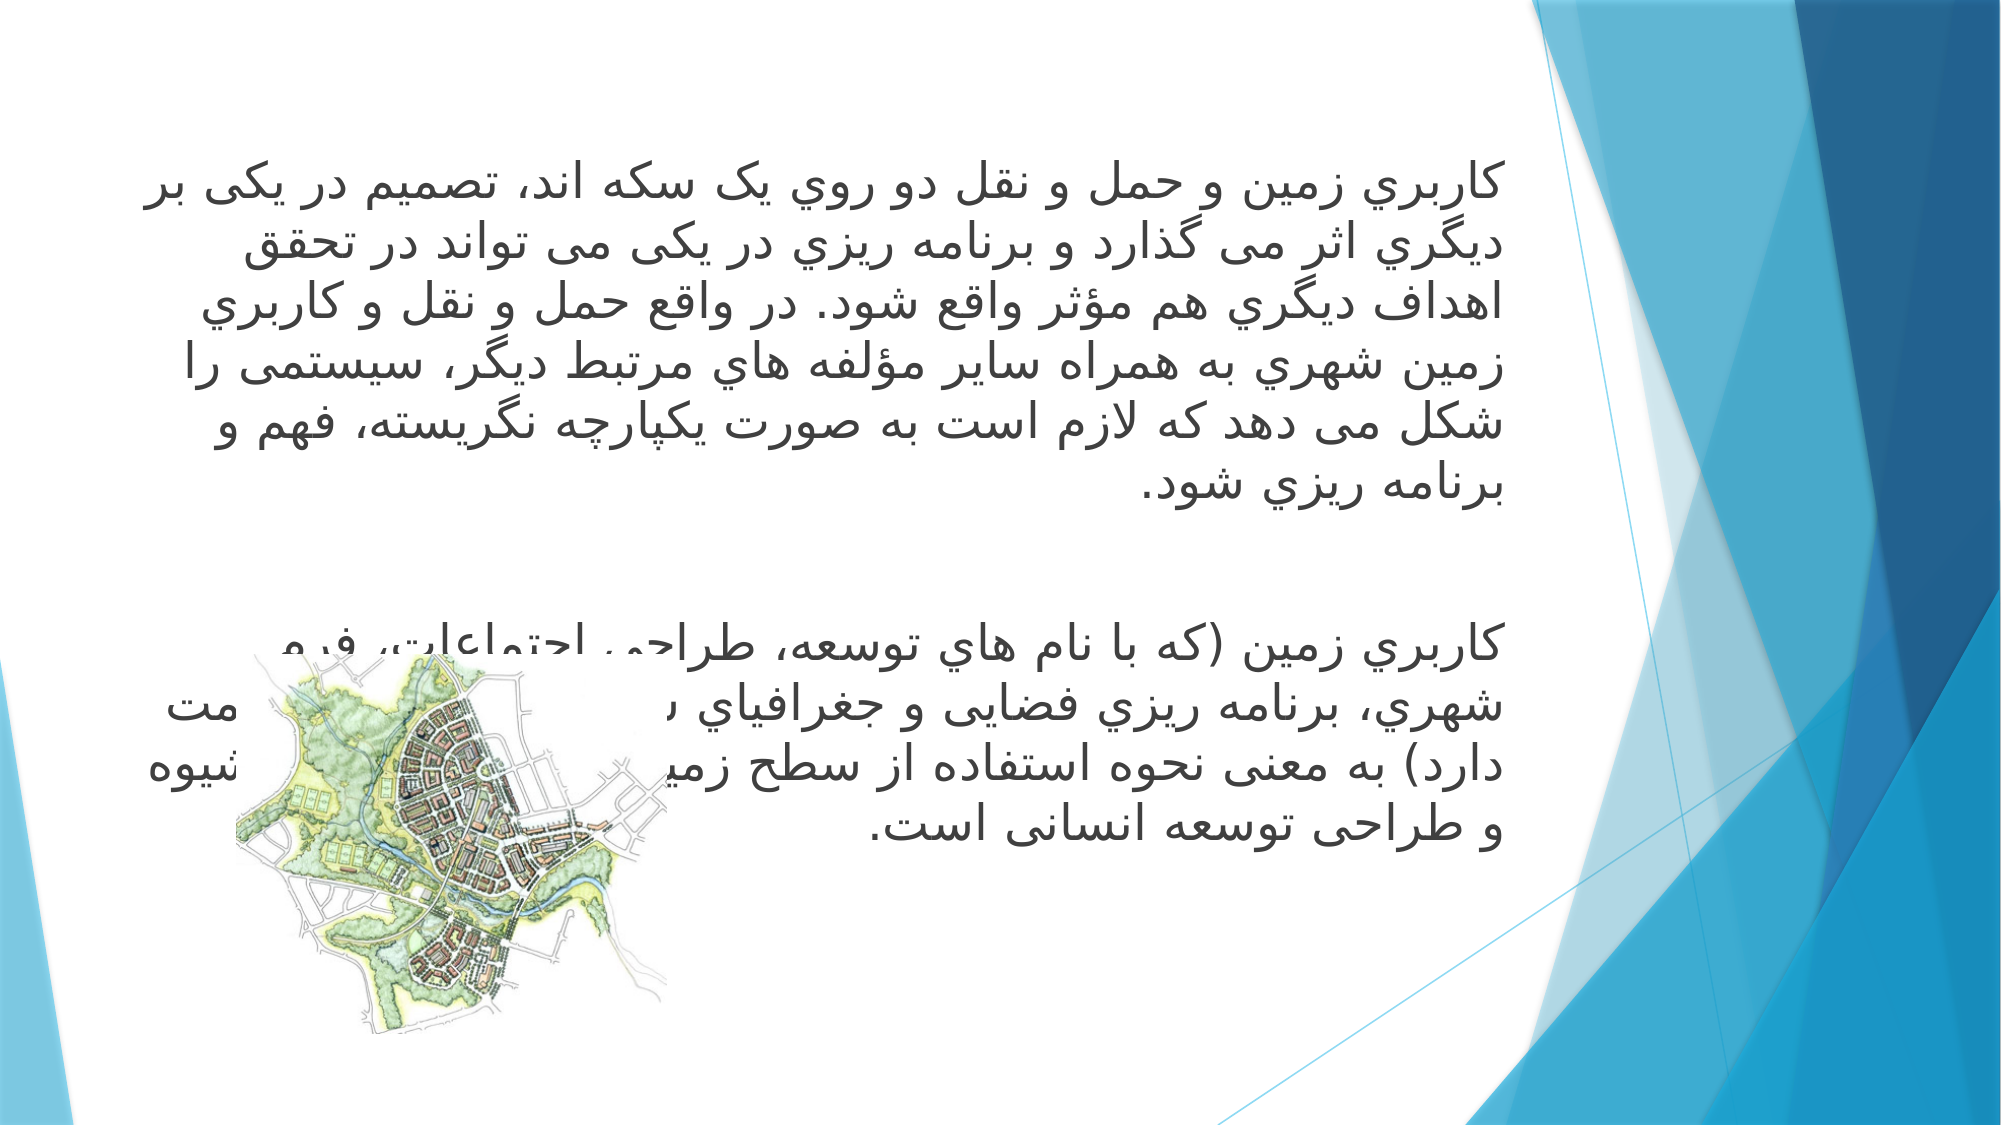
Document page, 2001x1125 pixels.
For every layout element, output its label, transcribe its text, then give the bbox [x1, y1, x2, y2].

picture [235, 654, 667, 1034]
list کاربري زمین و حمل و نقل دو روي یک سکه اند، تصمیم در یکی بر دیگري اثر می گذارد و برنامه ریزي در یکی می تواند در تحقق اهداف دیگري هم مؤثر واقع شود. در واقع حمل و نقل و کاربري زمین شهري به همراه سایر مؤلفه هاي مرتبط دیگر، سیستمی را شکل می دهد که لازم است به صورت یکپارچه نگریسته، فهم و برنامه ریزي شود. کاربري زمین (که با نام هاي توسعه، طراحی اجتماعات، فرم شهري، برنامه ریزي فضایی و جغرافیاي شهري معروف و ملازمت دارد) به معنی نحوه استفاده از سطح زمین، شامل مکانیابی، شیوه و طراحی توسعه انسانی است. [111, 141, 1522, 992]
